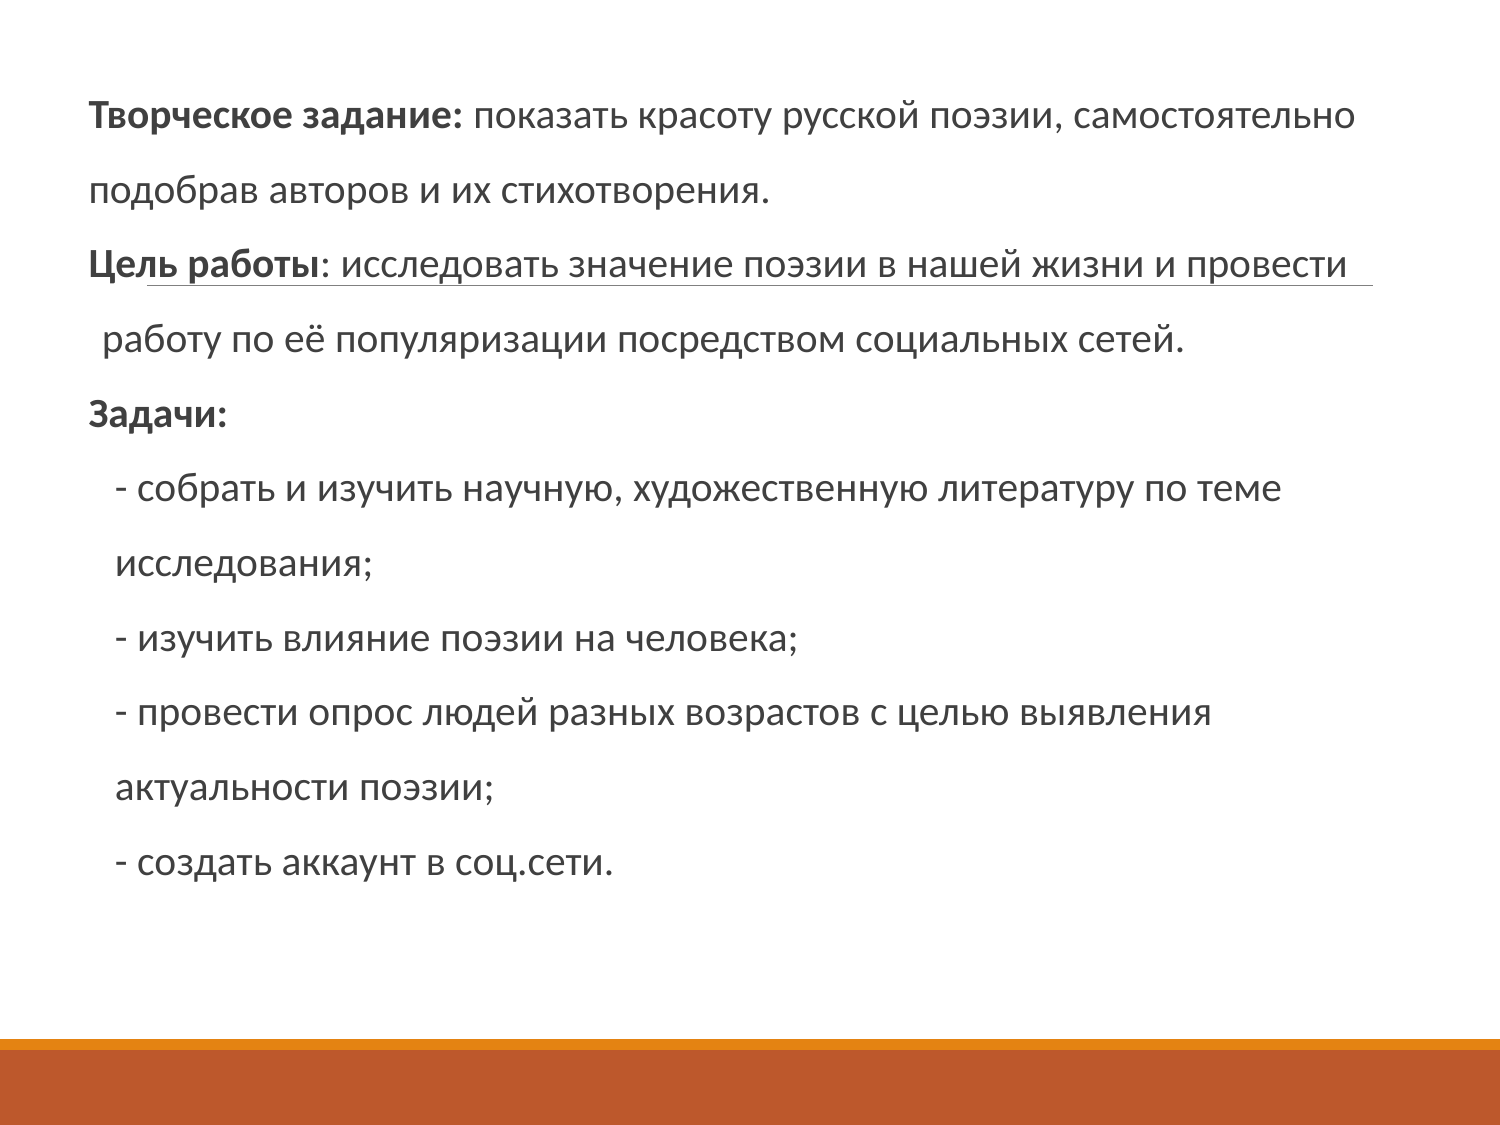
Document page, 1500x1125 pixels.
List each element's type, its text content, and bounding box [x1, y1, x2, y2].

list Творческое задание: показать красоту русской поэзии, самостоятельно подобрав авторов и их стихотворения. Цель работы: исследовать значение поэзии в нашей жизни и провести работу по её популяризации посредством социальных сетей. Задачи: - собрать и изучить научную, художественную литературу по теме исследования; - изучить влияние поэзии на человека; - провести опрос людей разных возрастов с целью выявления актуальности поэзии; - создать аккаунт в соц.сети. [88, 54, 1376, 951]
